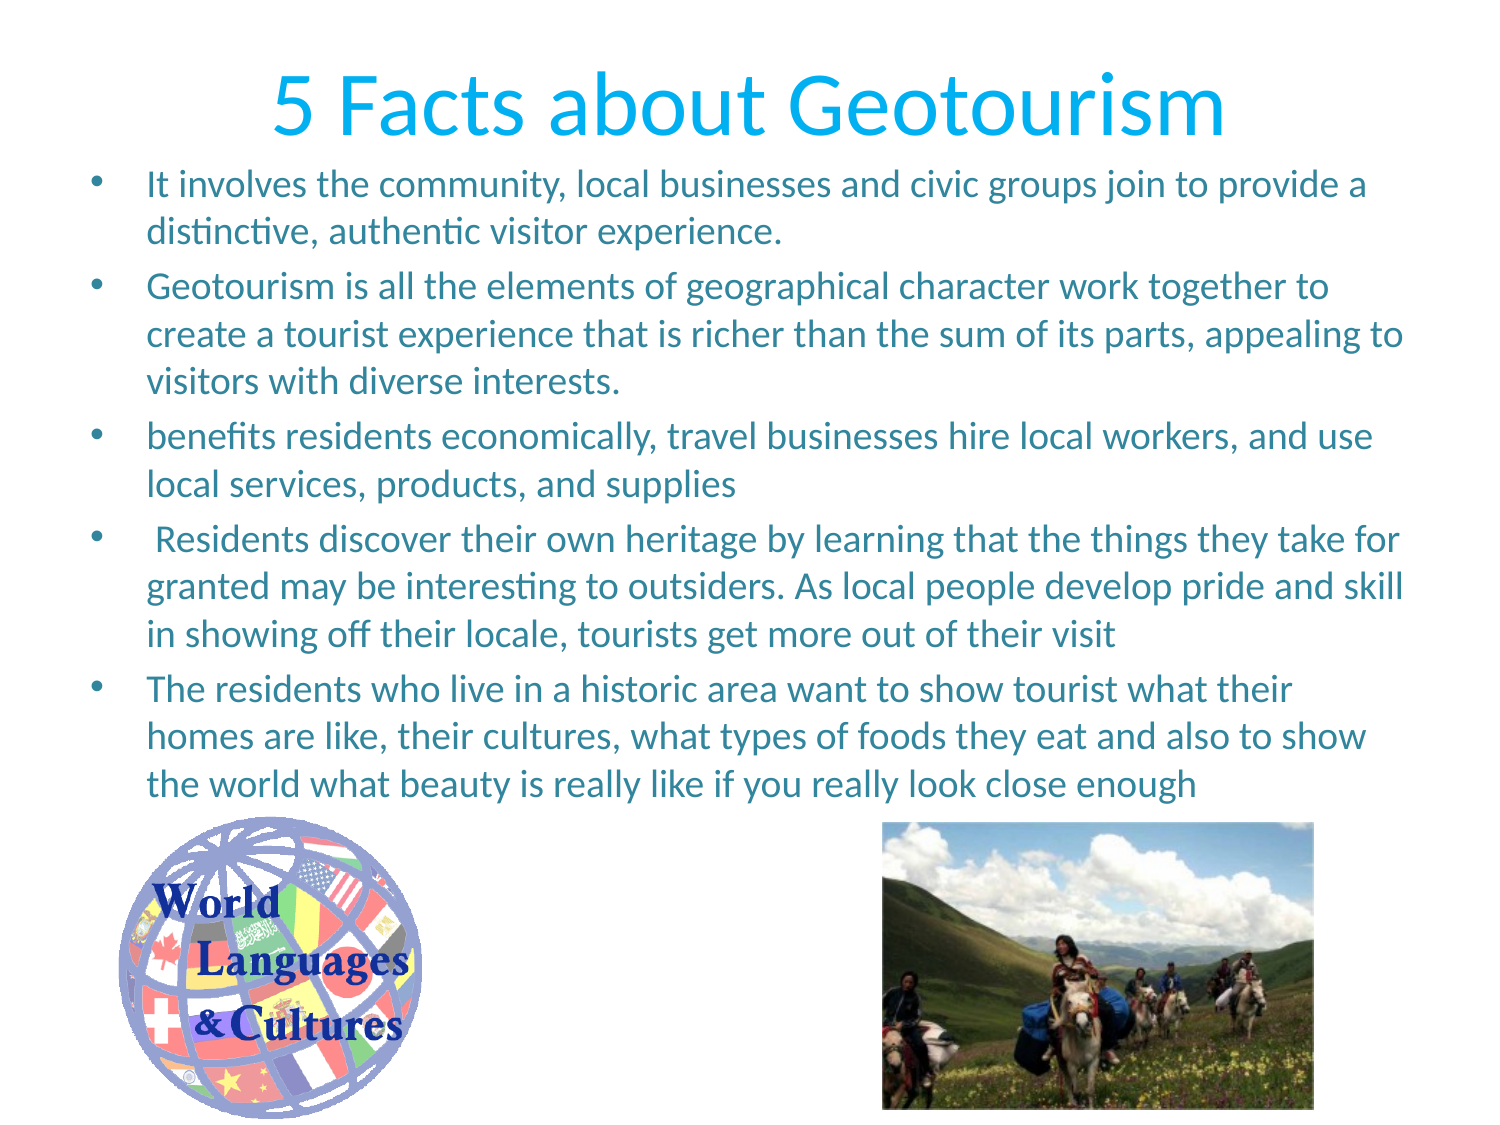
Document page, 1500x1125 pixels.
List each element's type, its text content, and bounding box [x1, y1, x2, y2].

title 5 Facts about Geotourism [75, 5, 1425, 149]
list It involves the community, local businesses and civic groups join to provide a distinctive, authentic visitor experience. Geotourism is all the elements of geographical character work together to create a tourist experience that is richer than the sum of its parts, appealing to visitors with diverse interests. benefits residents economically, travel businesses hire local workers, and use local services, products, and supplies Residents discover their own heritage by learning that the things they take for granted may be interesting to outsiders. As local people develop pride and skill in showing off their locale, tourists get more out of their visit The residents who live in a historic area want to show tourist what their homes are like, their cultures, what types of foods they eat and also to show the world what beauty is really like if you really look close enough [75, 149, 1425, 893]
picture [881, 822, 1314, 1110]
picture [112, 806, 428, 1125]
